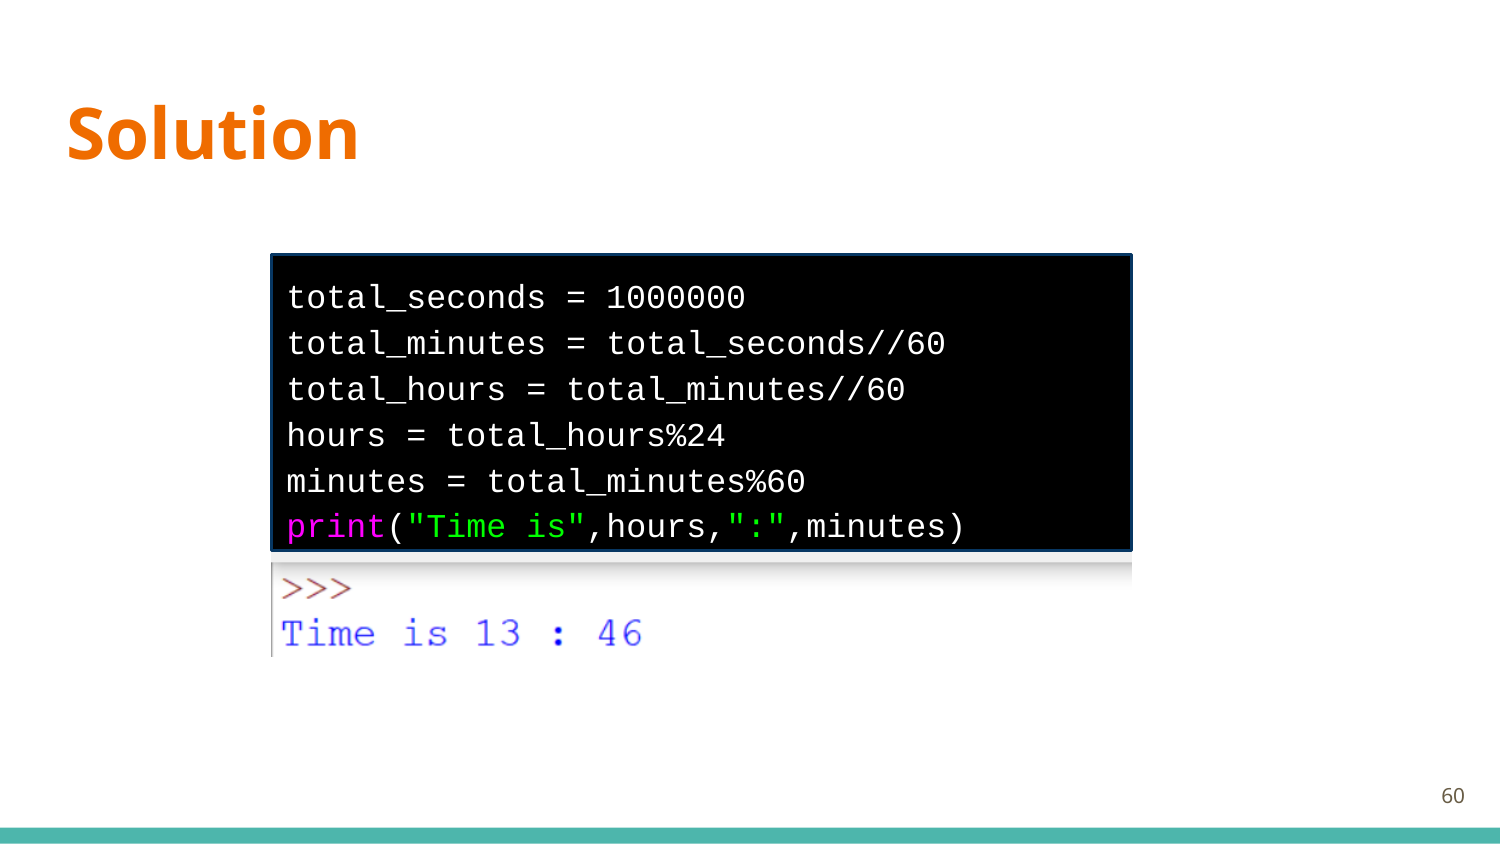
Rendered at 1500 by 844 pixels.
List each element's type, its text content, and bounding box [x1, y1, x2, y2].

slide_number ‹#› [1389, 764, 1480, 830]
title Solution [51, 72, 1449, 189]
picture [271, 258, 1132, 658]
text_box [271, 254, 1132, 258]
